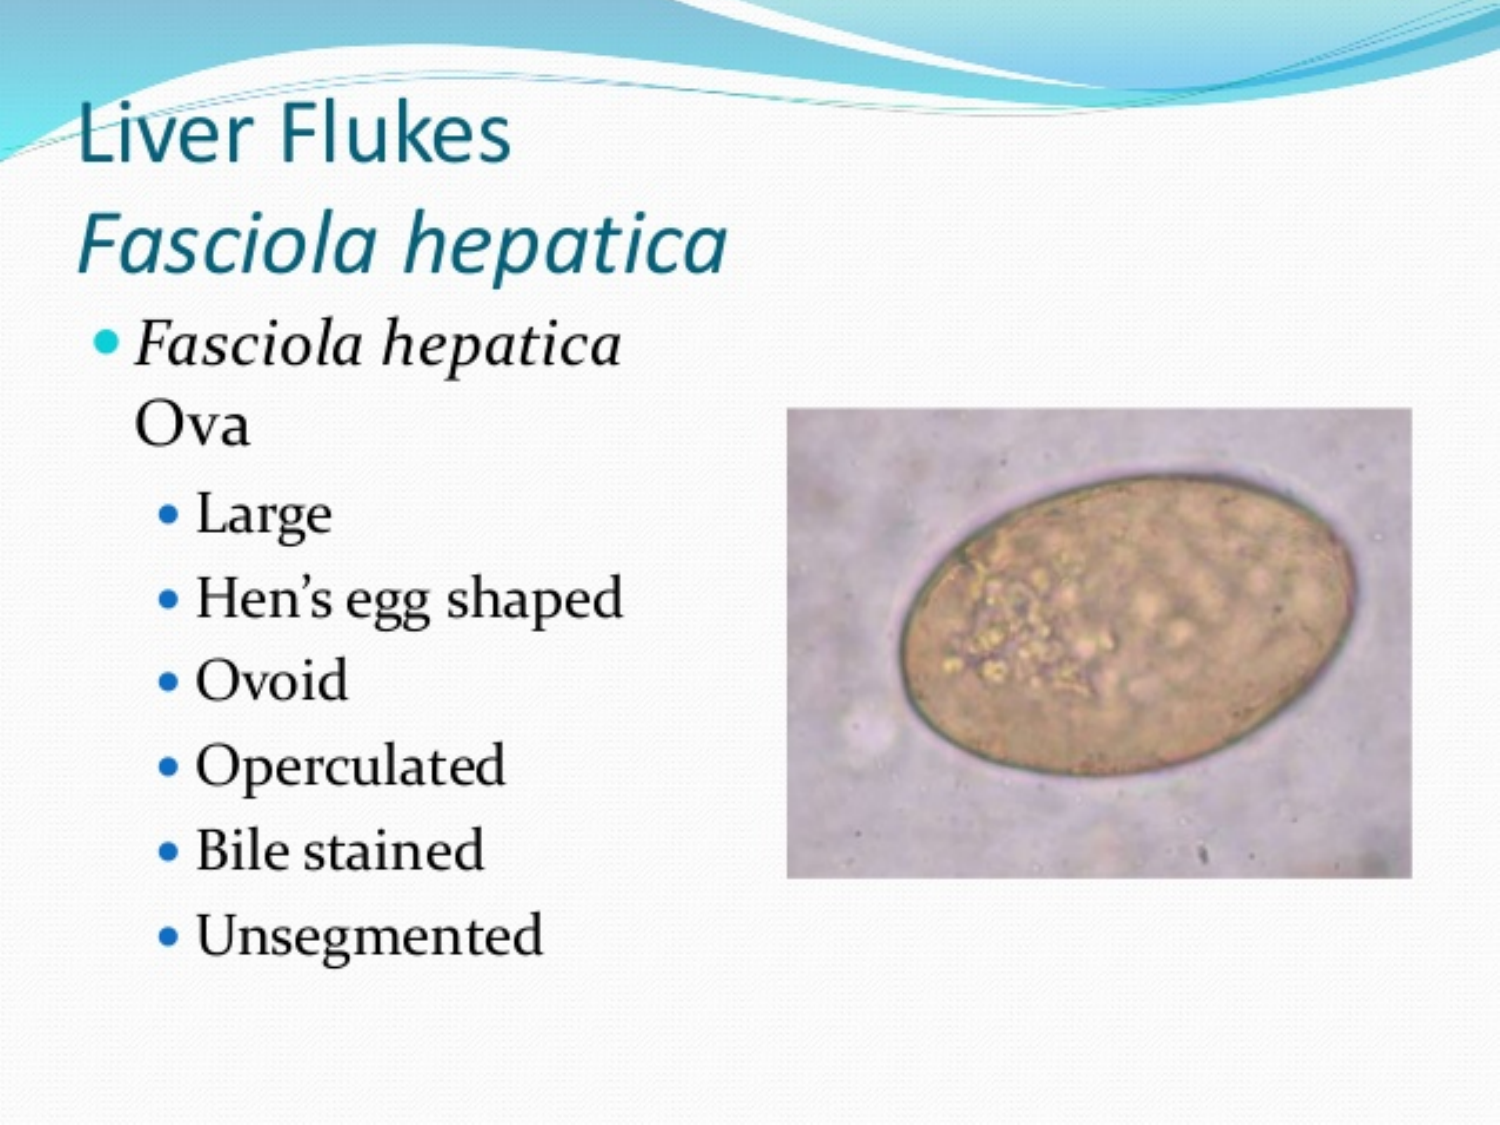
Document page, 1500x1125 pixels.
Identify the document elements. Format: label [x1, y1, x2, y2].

list [0, 0, 1500, 1125]
